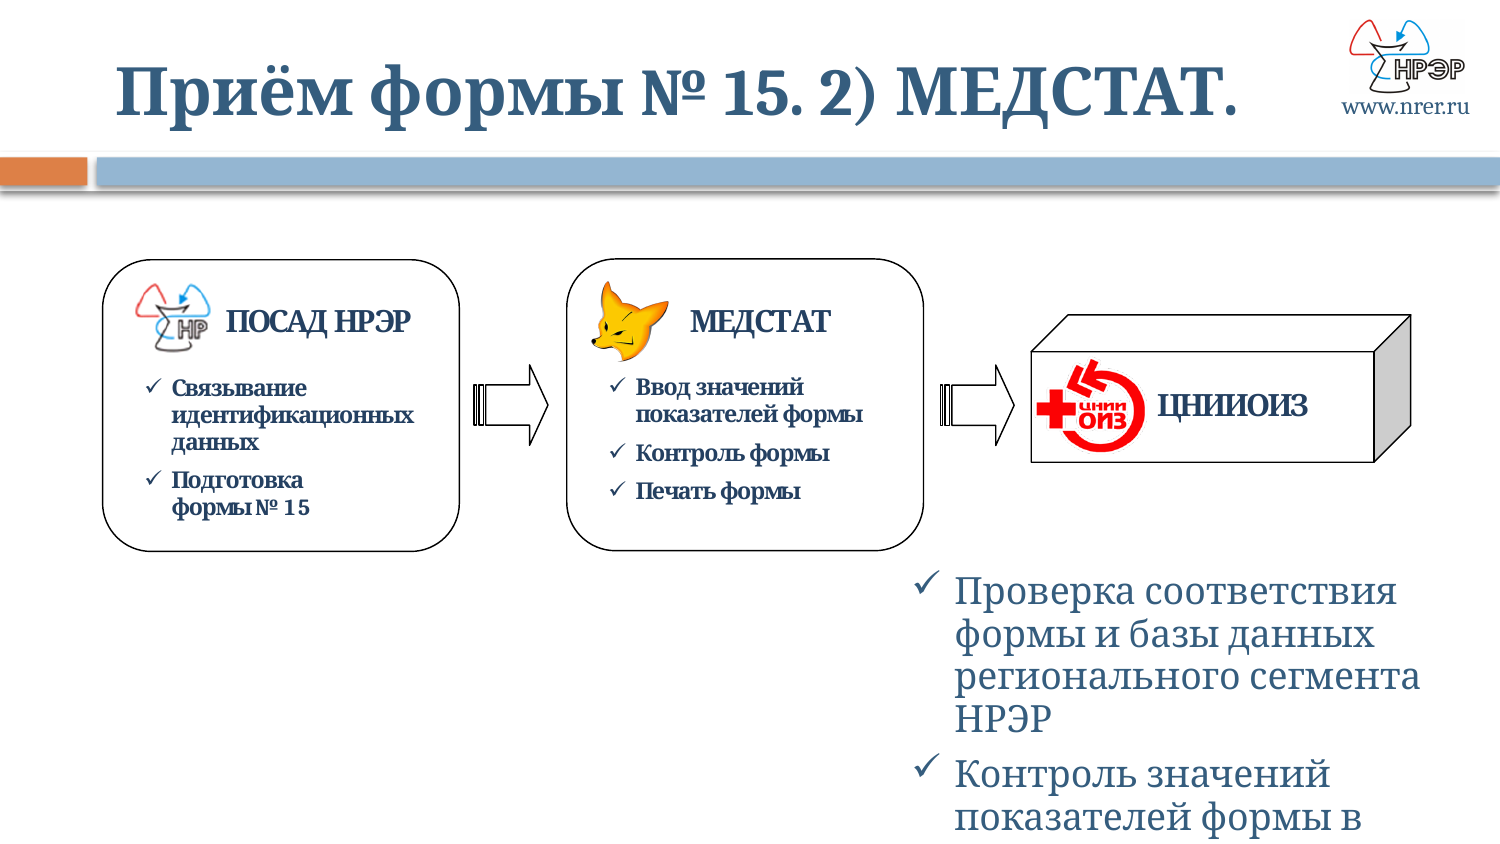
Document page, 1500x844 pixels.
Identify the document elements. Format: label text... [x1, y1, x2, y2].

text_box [1328, 19, 1495, 127]
text_box Проверка соответствия формы и базы данных регионального сегмента НРЭР Контроль значений показателей формы в системе «МЕДСТАТ» [868, 563, 1500, 844]
picture [100, 257, 1500, 554]
title Приём формы № 15. 2) МЕДСТАТ. [100, 27, 1500, 151]
